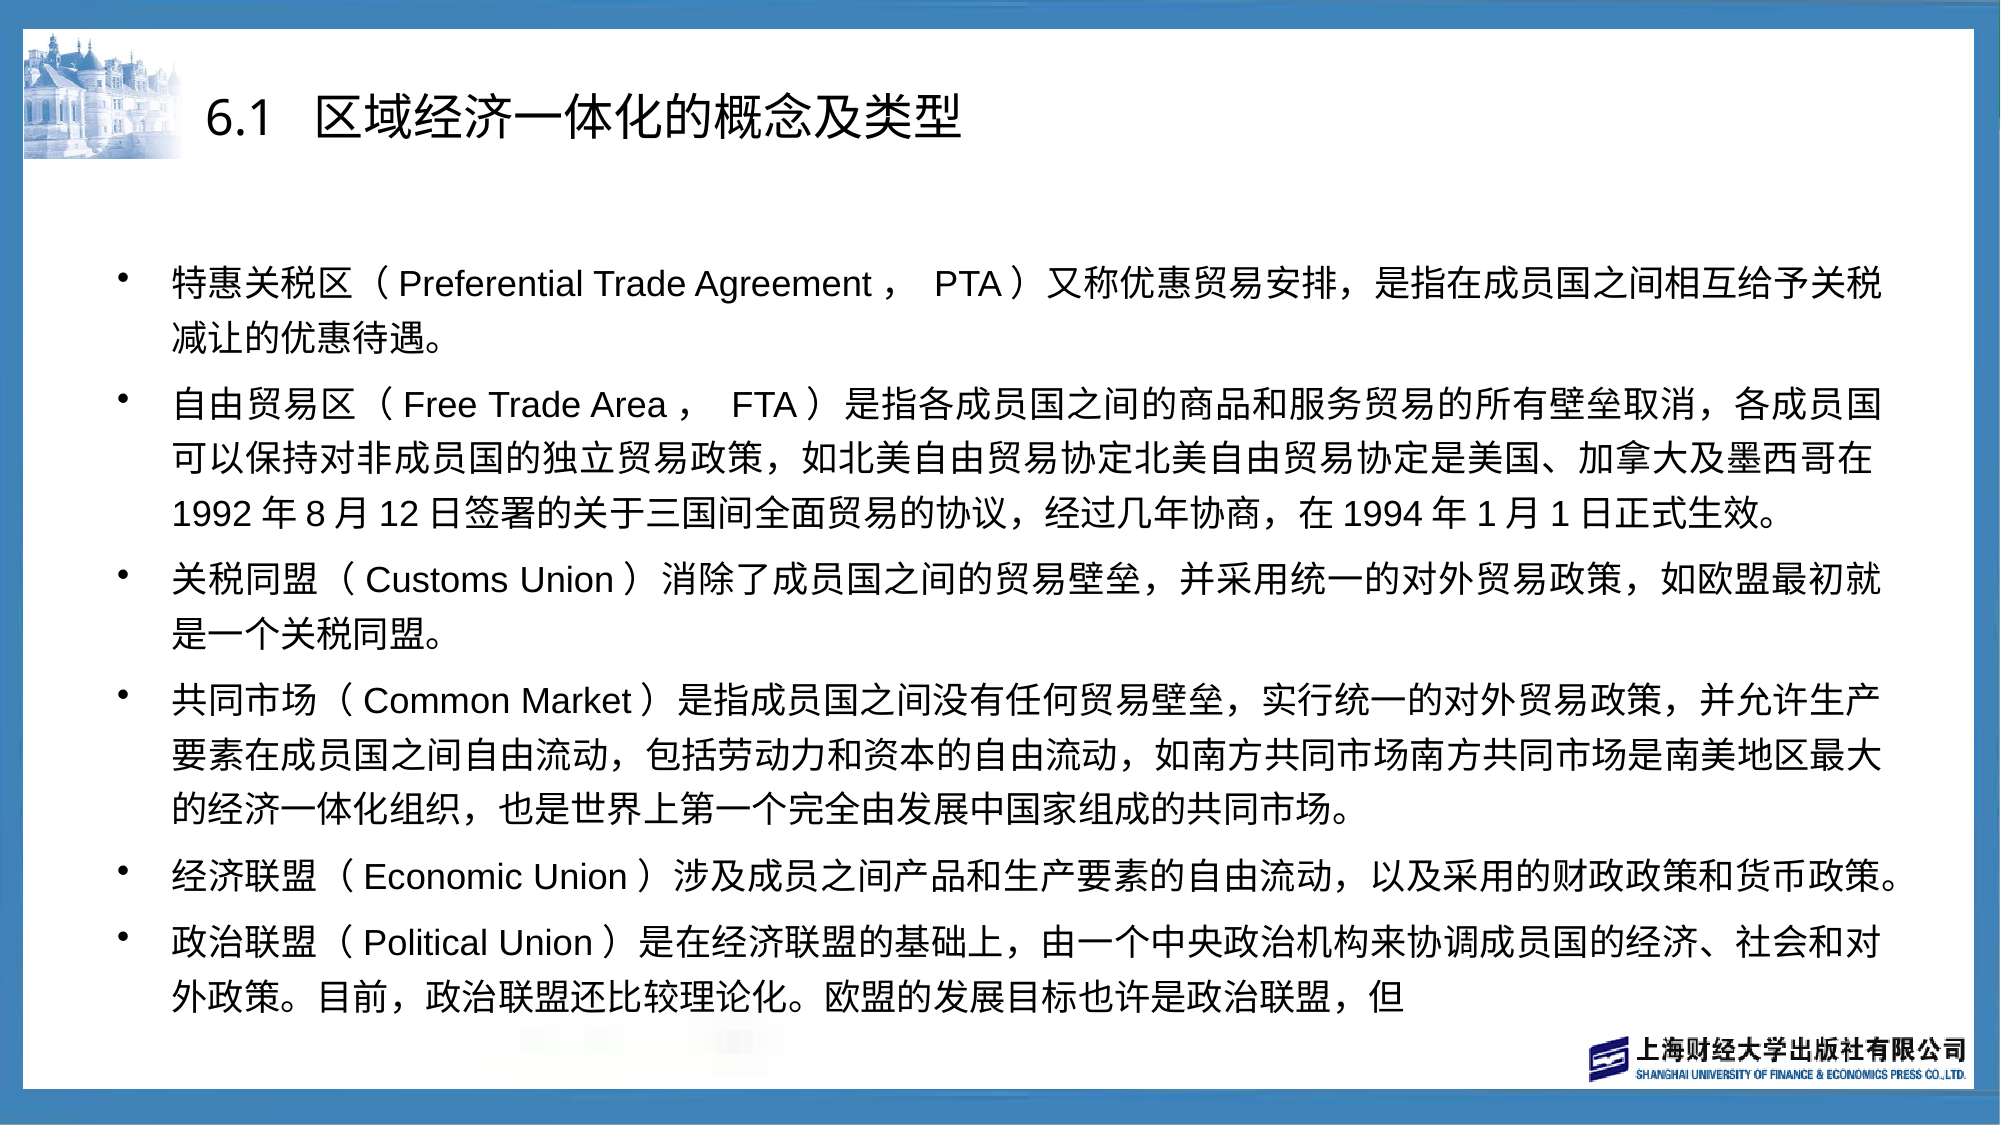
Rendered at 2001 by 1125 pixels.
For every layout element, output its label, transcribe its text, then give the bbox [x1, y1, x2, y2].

list 特惠关税区（Preferential Trade Agreement， PTA）又称优惠贸易安排，是指在成员国之间相互给予关税减让的优惠待遇。 自由贸易区（Free Trade Area， FTA）是指各成员国之间的商品和服务贸易的所有壁垒取消，各成员国可以保持对非成员国的独立贸易政策，如北美自由贸易协定北美自由贸易协定是美国、加拿大及墨西哥在1992年8月12日签署的关于三国间全面贸易的协议，经过几年协商，在1994年1月1日正式生效。 关税同盟（Customs Union）消除了成员国之间的贸易壁垒，并采用统一的对外贸易政策，如欧盟最初就是一个关税同盟。 共同市场（Common Market）是指成员国之间没有任何贸易壁垒，实行统一的对外贸易政策，并允许生产要素在成员国之间自由流动，包括劳动力和资本的自由流动，如南方共同市场南方共同市场是南美地区最大的经济一体化组织，也是世界上第一个完全由发展中国家组成的共同市场。 经济联盟（Economic Union）涉及成员之间产品和生产要素的自由流动，以及采用的财政政策和货币政策。 政治联盟（Political Union）是在经济联盟的基础上，由一个中央政治机构来协调成员国的经济、社会和对外政策。目前，政治联盟还比较理论化。欧盟的发展目标也许是政治联盟，但 [102, 241, 1898, 1065]
picture [0, 0, 2001, 1125]
title 6.1 区域经济一体化的概念及类型 [190, 64, 1547, 168]
